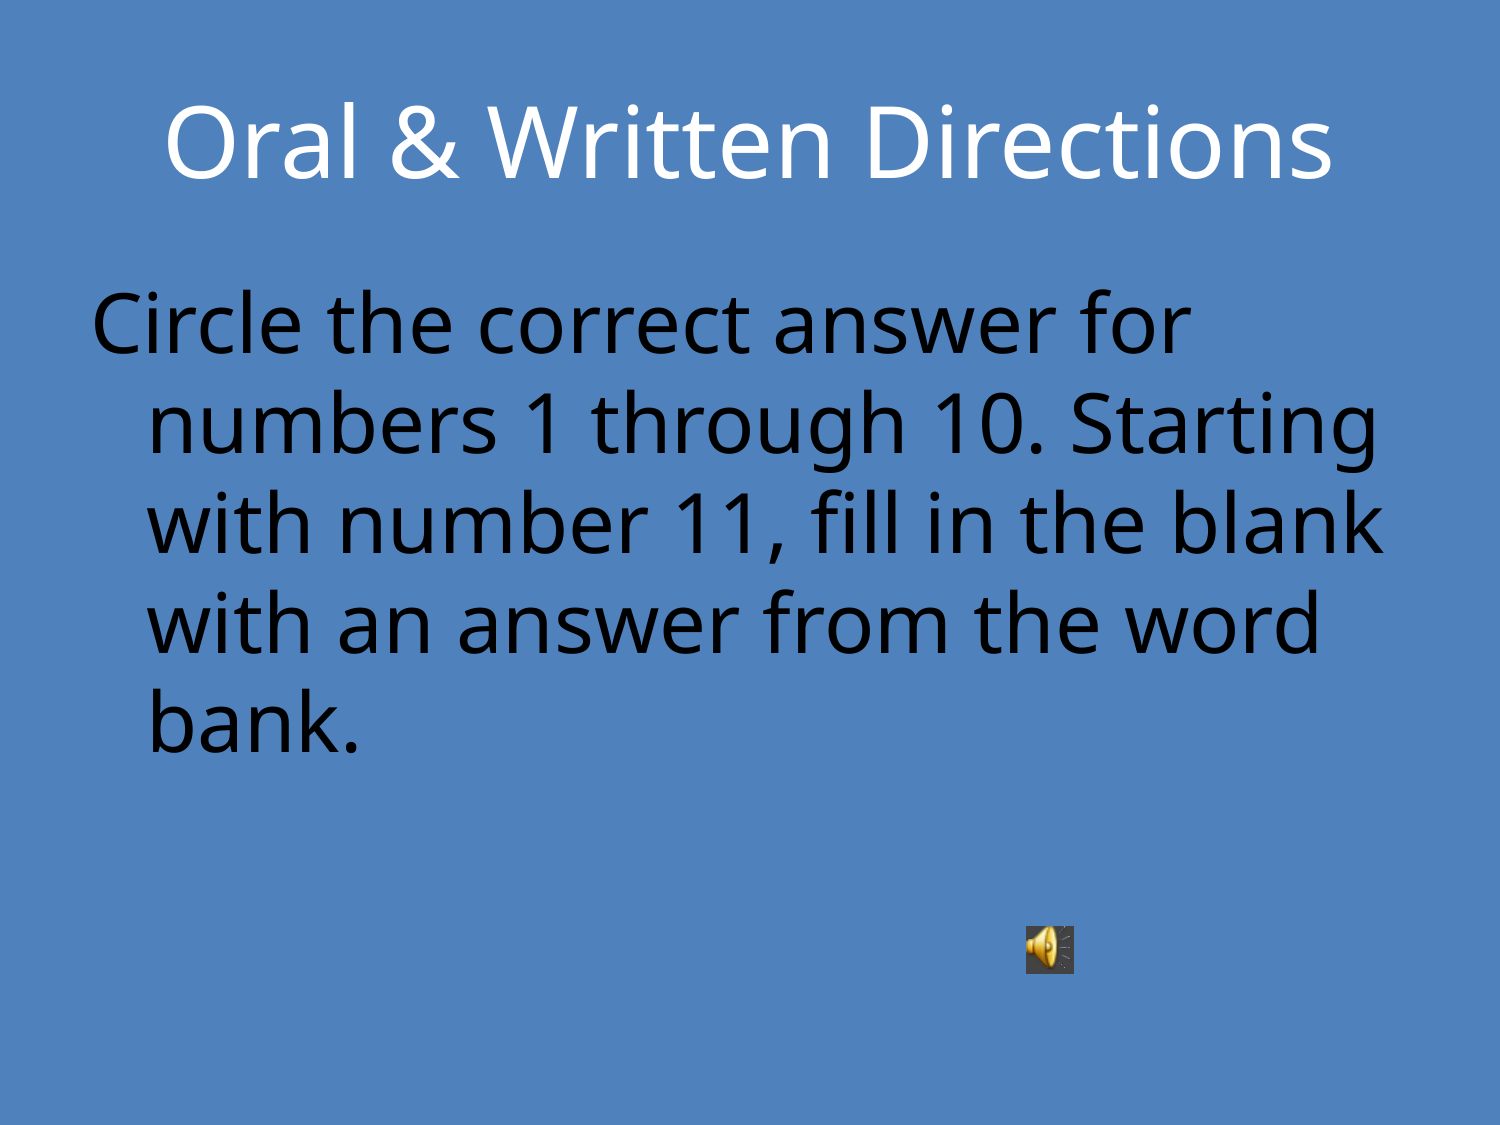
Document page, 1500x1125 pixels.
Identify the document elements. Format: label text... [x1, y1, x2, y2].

title Oral & Written Directions [75, 45, 1425, 233]
picture [1024, 924, 1076, 976]
list Circle the correct answer for numbers 1 through 10. Starting with number 11, fill in the blank with an answer from the word bank. [75, 262, 1425, 1005]
